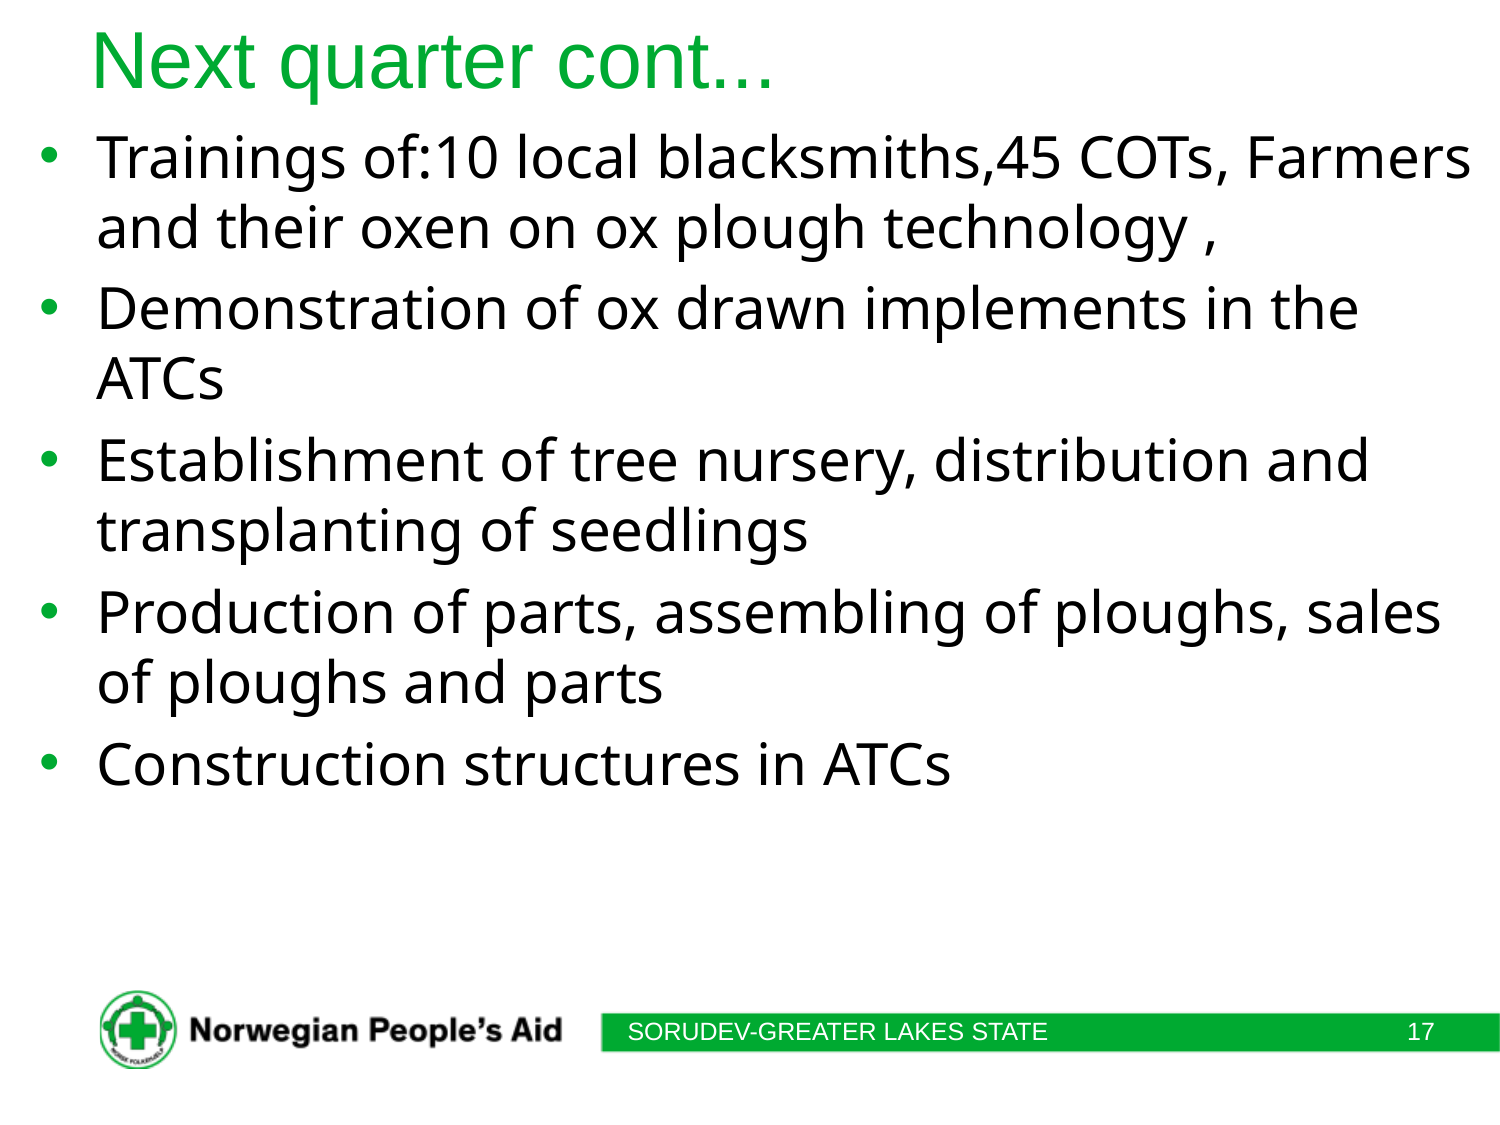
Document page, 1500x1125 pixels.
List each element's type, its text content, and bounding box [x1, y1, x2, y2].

title Next quarter cont... [75, 0, 1425, 112]
slide_number 17 [1387, 999, 1450, 1060]
list Trainings of:10 local blacksmiths,45 COTs, Farmers and their oxen on ox plough technology , Demonstration of ox drawn implements in the ATCs Establishment of tree nursery, distribution and transplanting of seedlings Production of parts, assembling of ploughs, sales of ploughs and parts Construction structures in ATCs [24, 112, 1500, 1075]
footer SORUDEV-GREATER LAKES STATE [612, 999, 1375, 1060]
